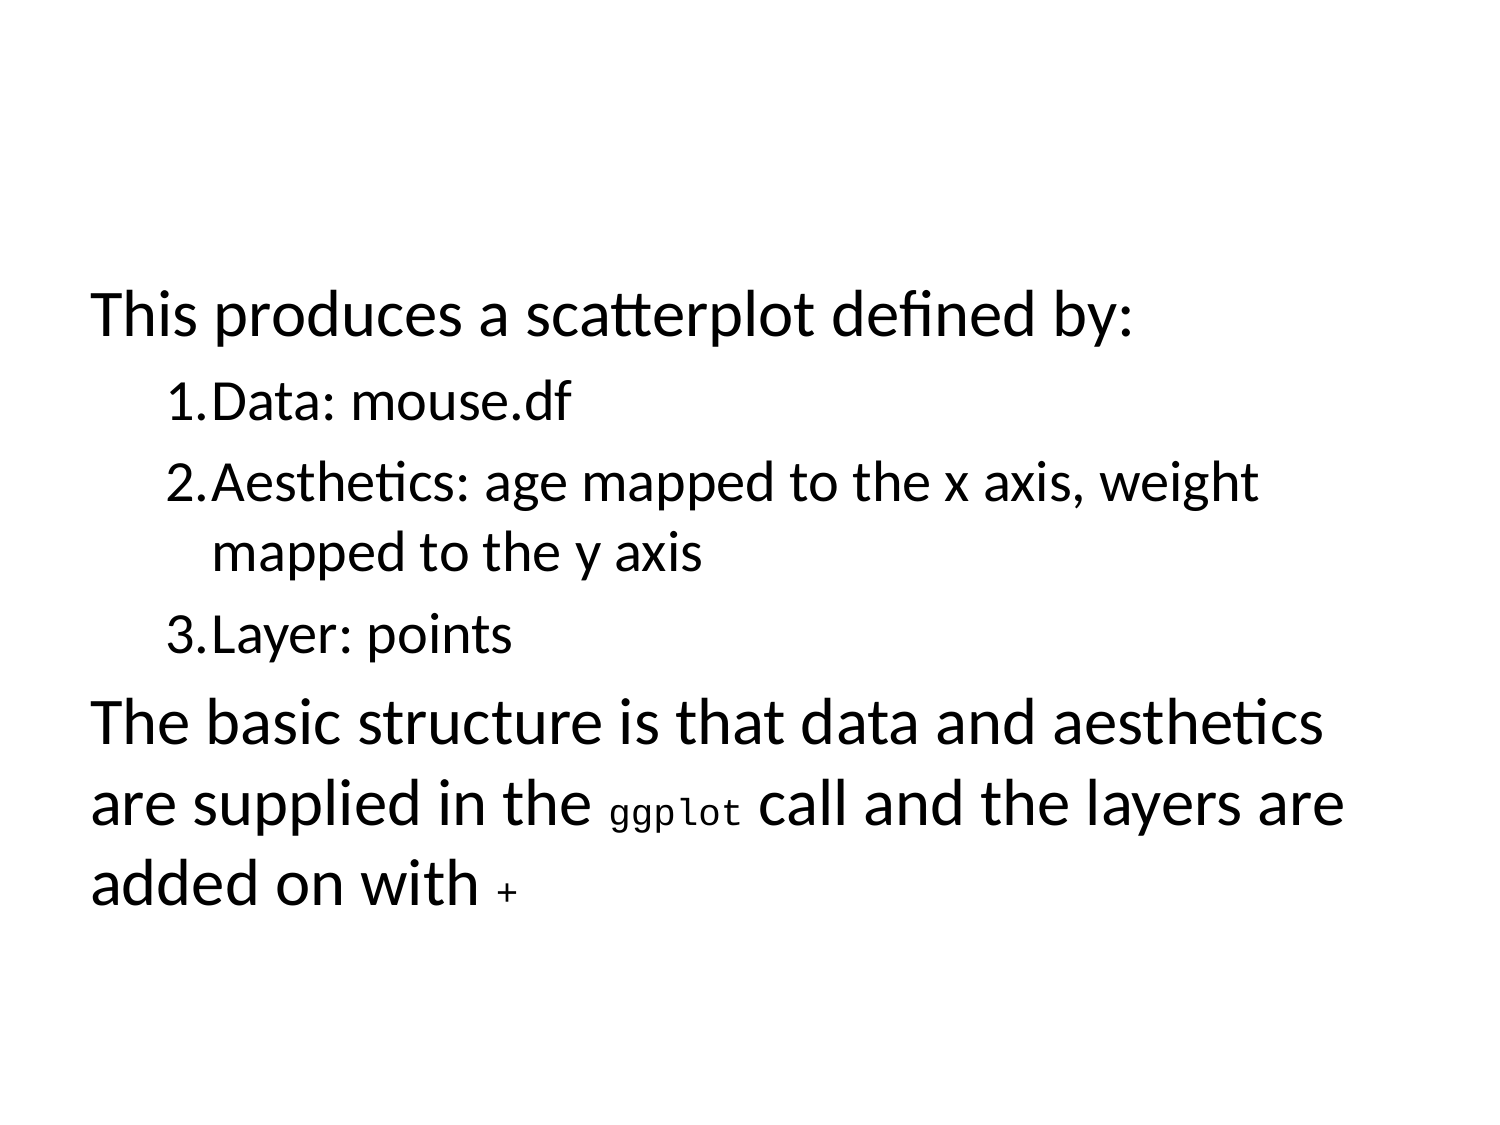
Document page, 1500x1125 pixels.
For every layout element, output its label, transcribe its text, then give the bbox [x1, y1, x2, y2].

list This produces a scatterplot defined by: Data: mouse.df Aesthetics: age mapped to the x axis, weight mapped to the y axis Layer: points The basic structure is that data and aesthetics are supplied in the ggplot call and the layers are added on with + [75, 262, 1425, 1005]
